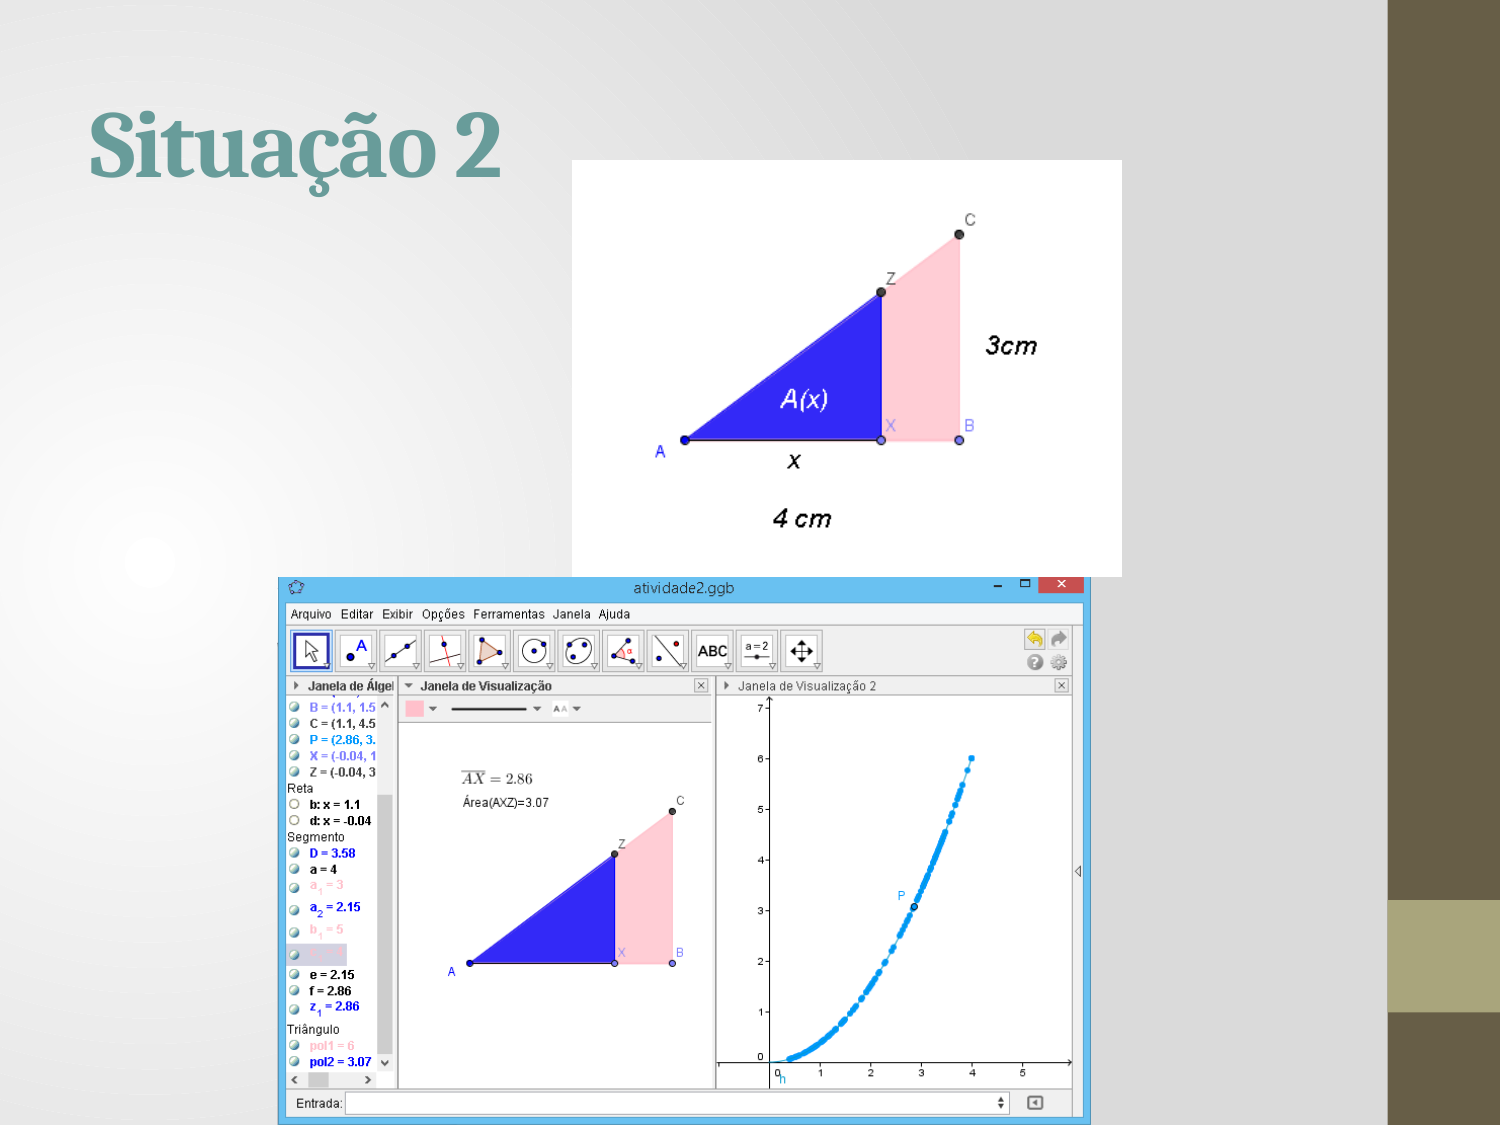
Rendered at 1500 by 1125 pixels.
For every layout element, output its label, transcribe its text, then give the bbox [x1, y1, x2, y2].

title Situação 2 [75, 45, 1325, 233]
picture [276, 160, 1122, 1125]
